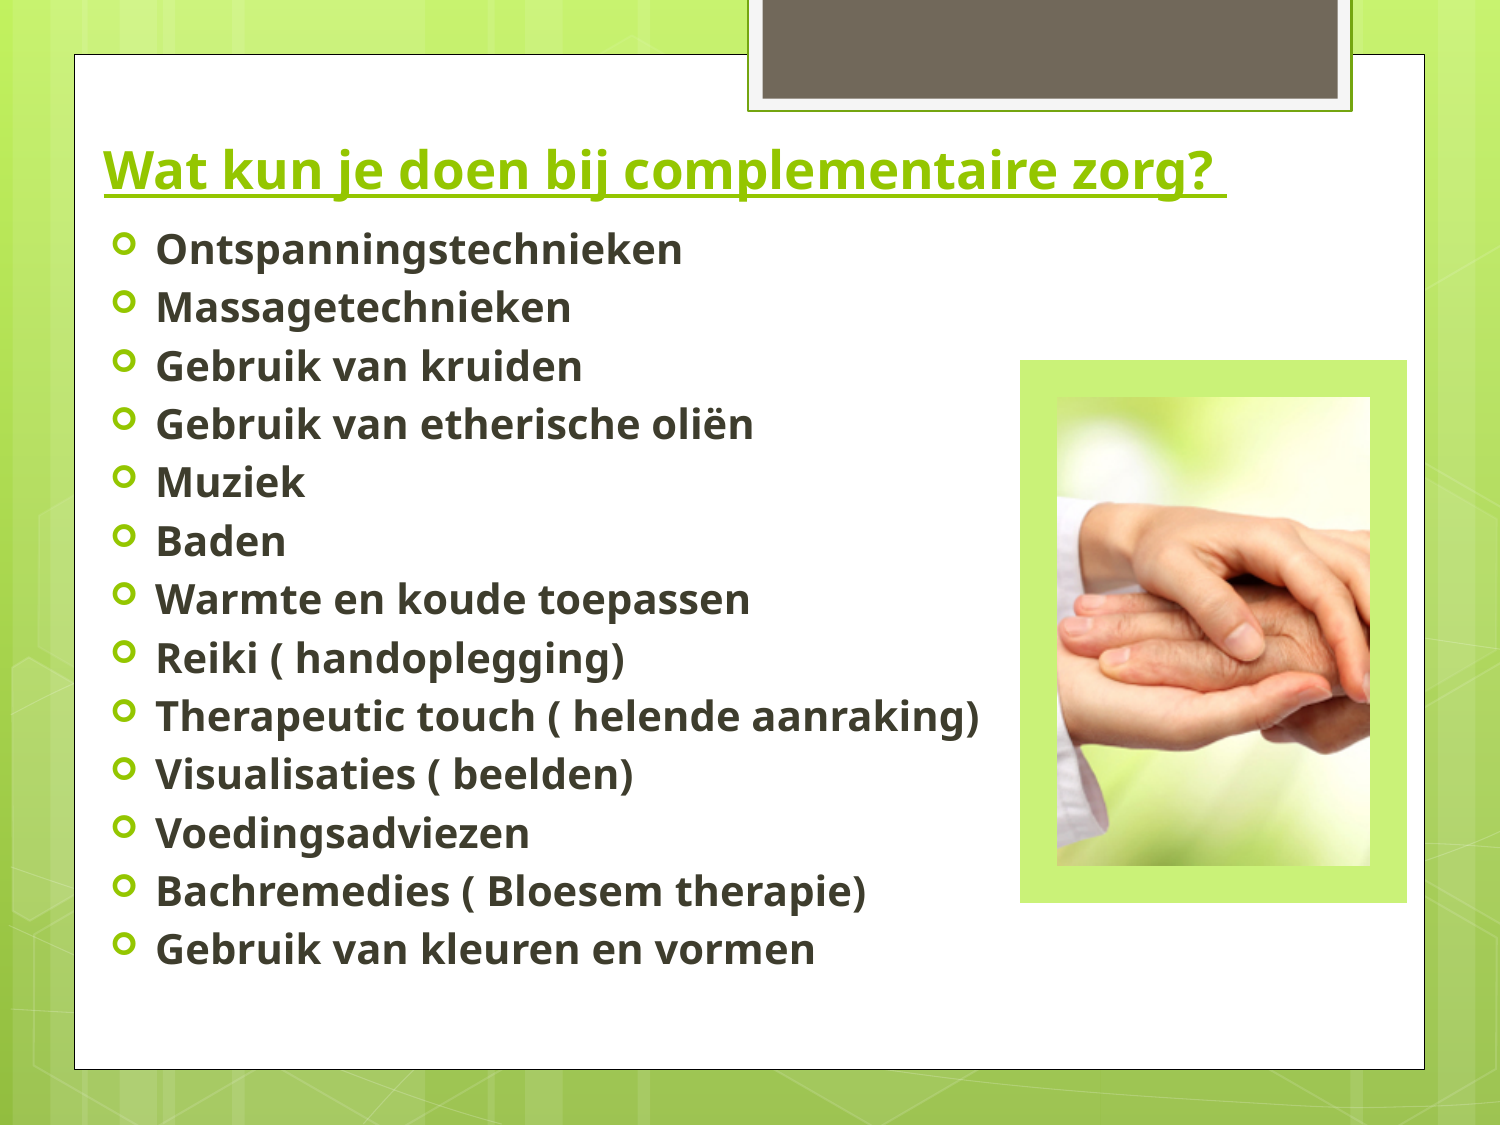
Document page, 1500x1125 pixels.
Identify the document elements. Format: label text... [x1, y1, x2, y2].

picture [1056, 396, 1370, 867]
list Ontspanningstechnieken Massagetechnieken Gebruik van kruiden Gebruik van etherische oliën Muziek Baden Warmte en koude toepassen Reiki ( handoplegging) Therapeutic touch ( helende aanraking) Visualisaties ( beelden) Voedingsadviezen Bachremedies ( Bloesem therapie) Gebruik van kleuren en vormen [83, 215, 1372, 1125]
title Wat kun je doen bij complementaire zorg? [88, 78, 1353, 209]
